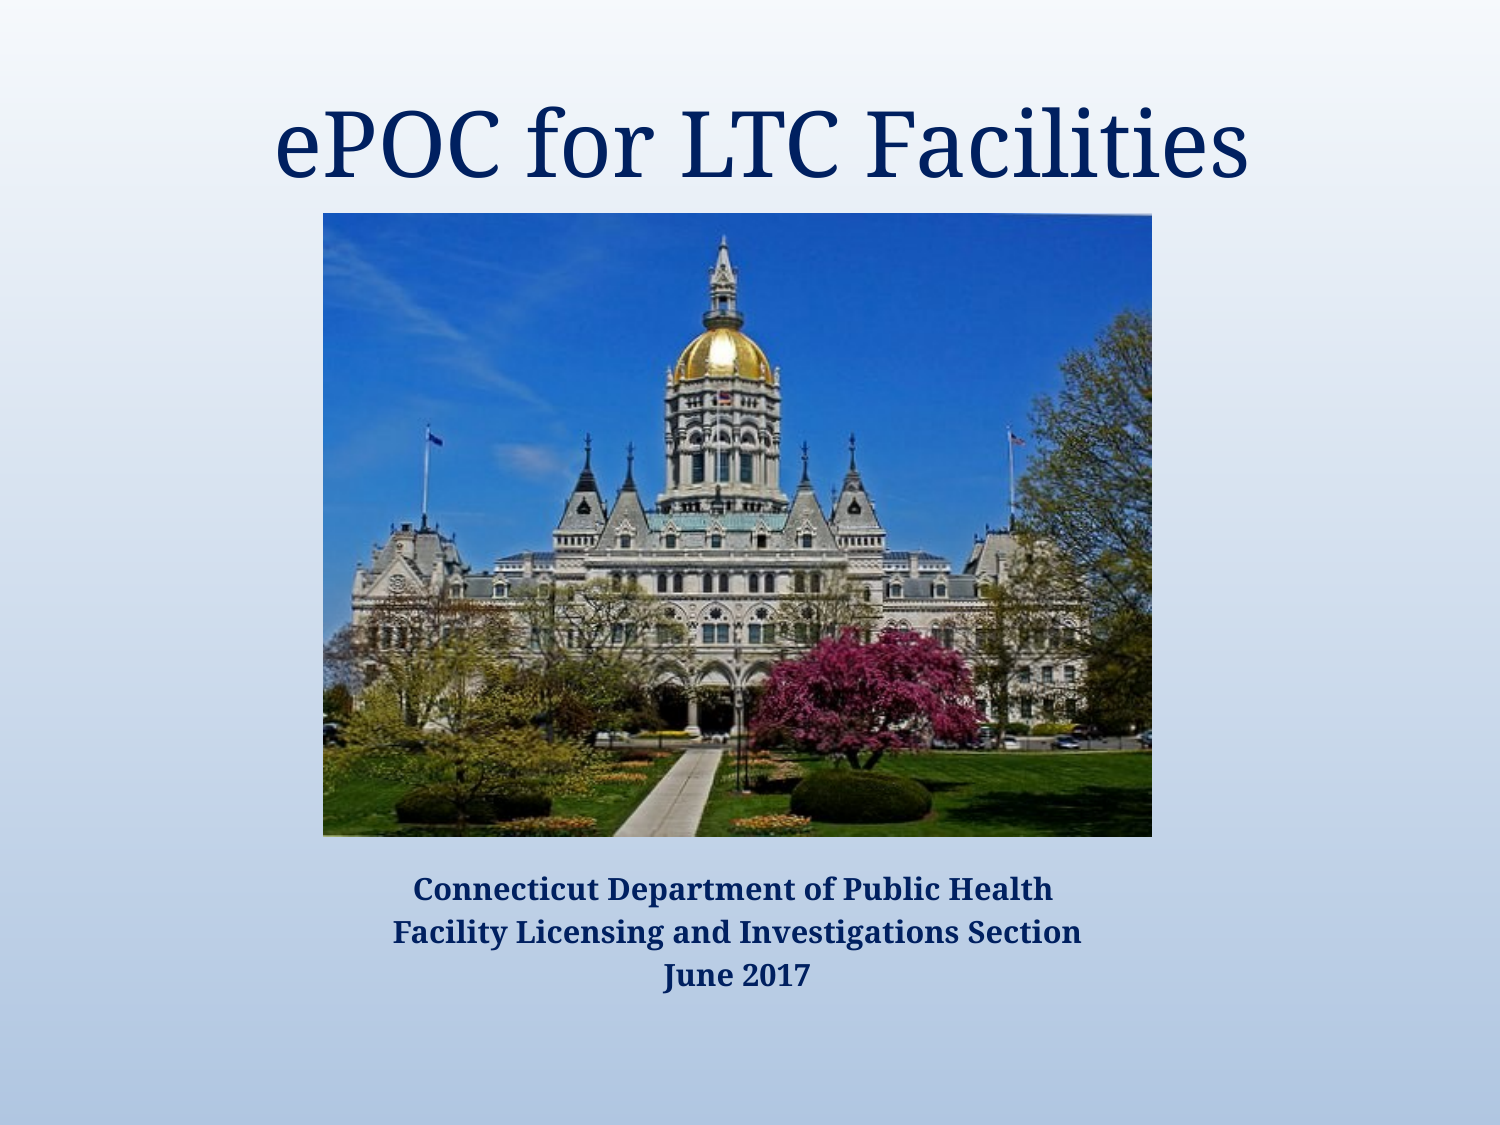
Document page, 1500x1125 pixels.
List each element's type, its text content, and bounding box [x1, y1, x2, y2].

picture [323, 213, 1152, 837]
subtitle Connecticut Department of Public Health Facility Licensing and Investigations Section June 2017 [212, 862, 1263, 1000]
title ePOC for LTC Facilities [125, 66, 1400, 217]
